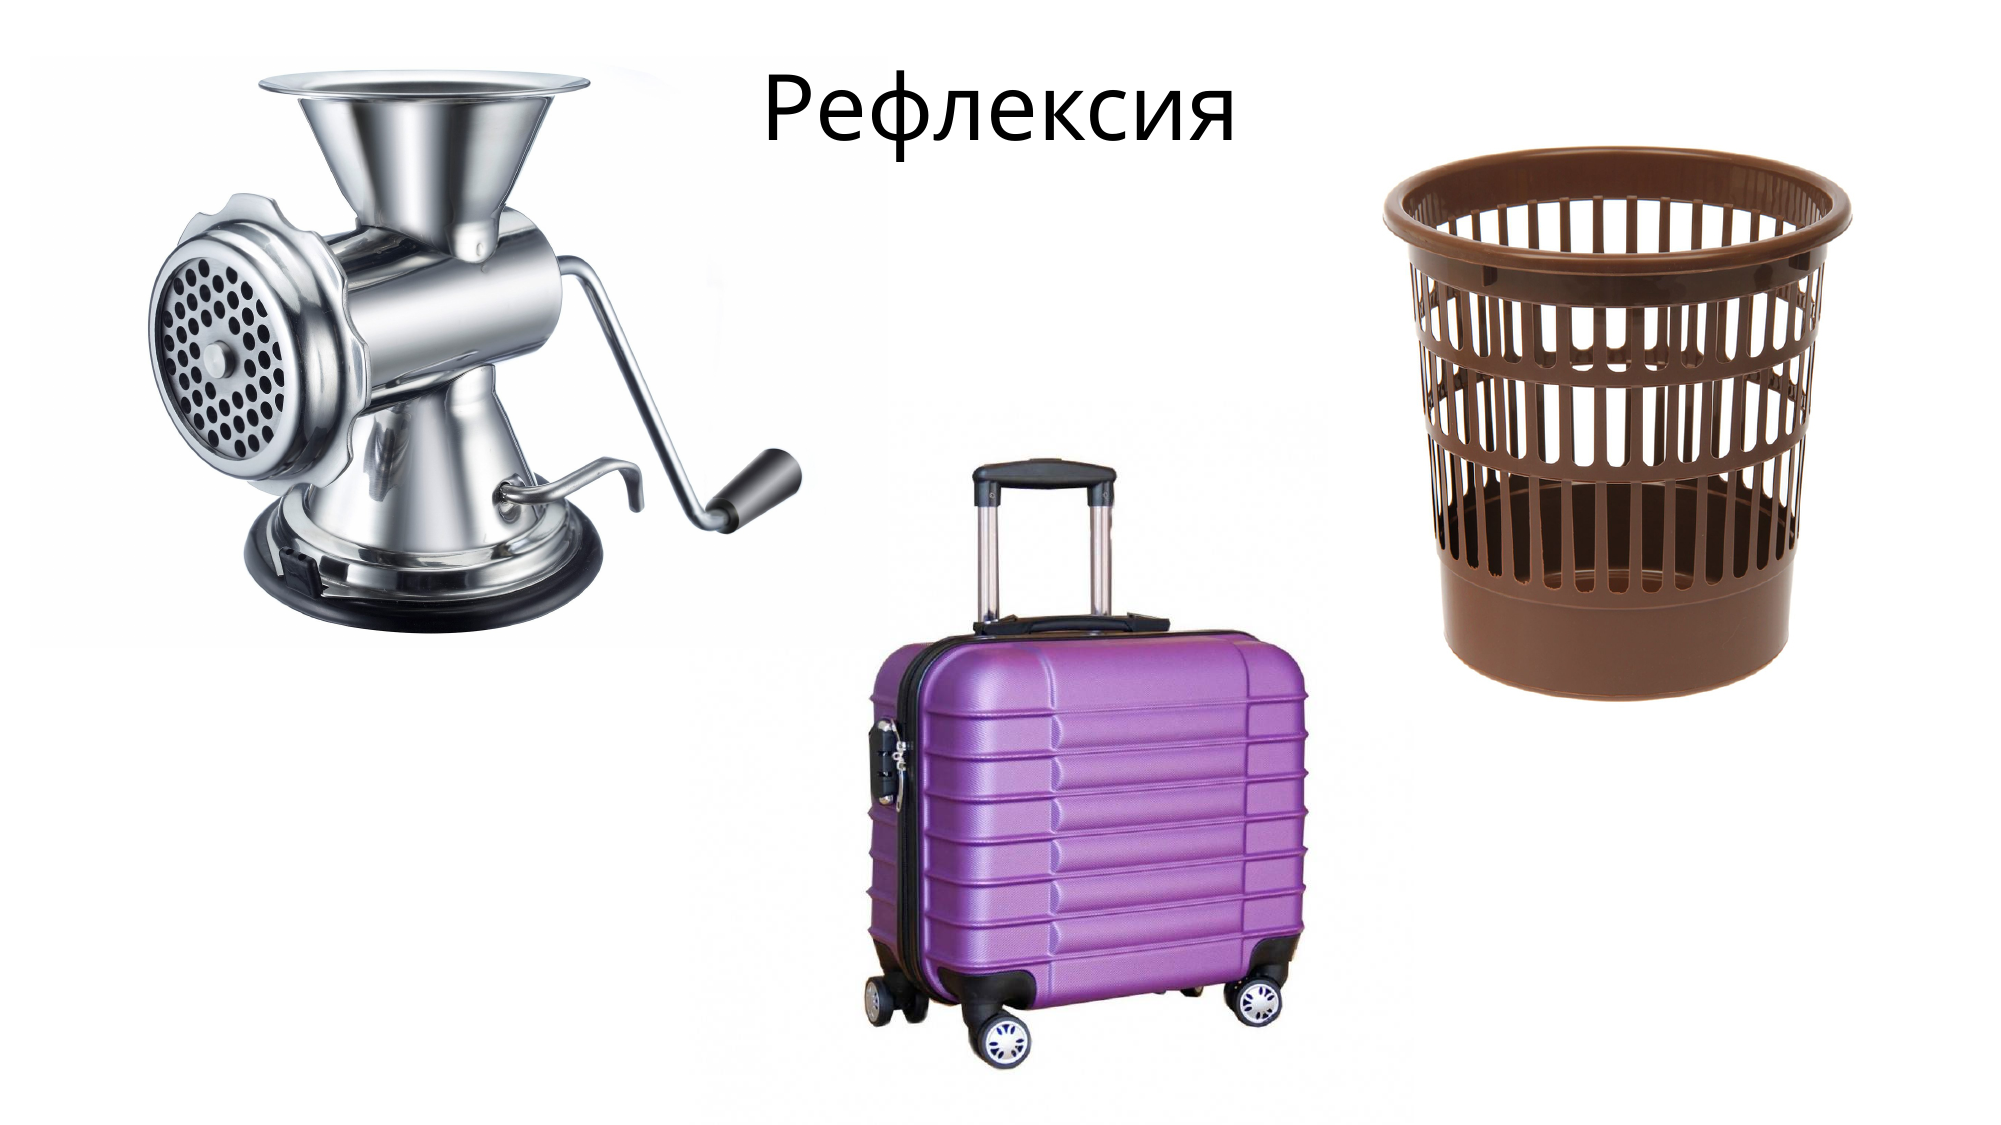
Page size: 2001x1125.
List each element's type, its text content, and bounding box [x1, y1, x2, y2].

title Рефлексия [137, 32, 1863, 189]
picture [30, 56, 1919, 1125]
